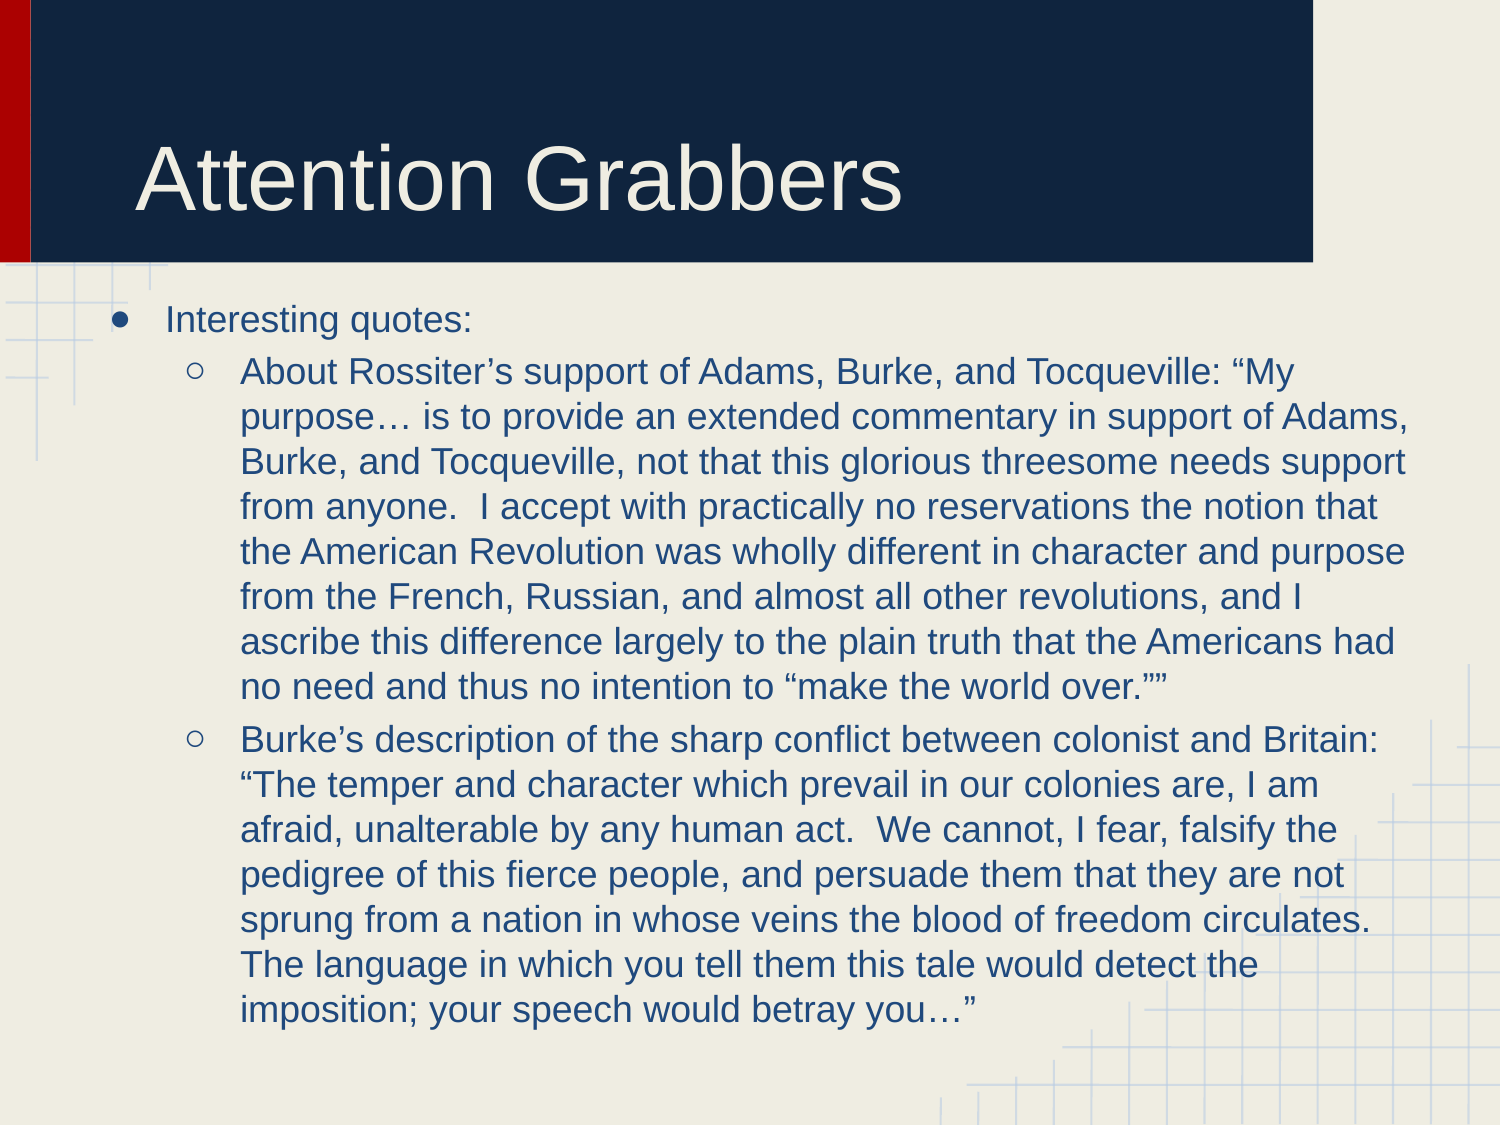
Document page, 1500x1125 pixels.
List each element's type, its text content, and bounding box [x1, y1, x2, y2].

title Attention Grabbers [75, 22, 1276, 244]
list Interesting quotes: About Rossiter’s support of Adams, Burke, and Tocqueville: “My purpose… is to provide an extended commentary in support of Adams, Burke, and Tocqueville, not that this glorious threesome needs support from anyone. I accept with practically no reservations the notion that the American Revolution was wholly different in character and purpose from the French, Russian, and almost all other revolutions, and I ascribe this difference largely to the plain truth that the Americans had no need and thus no intention to “make the world over.”” Burke’s description of the sharp conflict between colonist and Britain: “The temper and character which prevail in our colonies are, I am afraid, unalterable by any human act. We cannot, I fear, falsify the pedigree of this fierce people, and persuade them that they are not sprung from a nation in whose veins the blood of freedom circulates. The language in which you tell them this tale would detect the imposition; your speech would betray you…” [75, 279, 1425, 1074]
